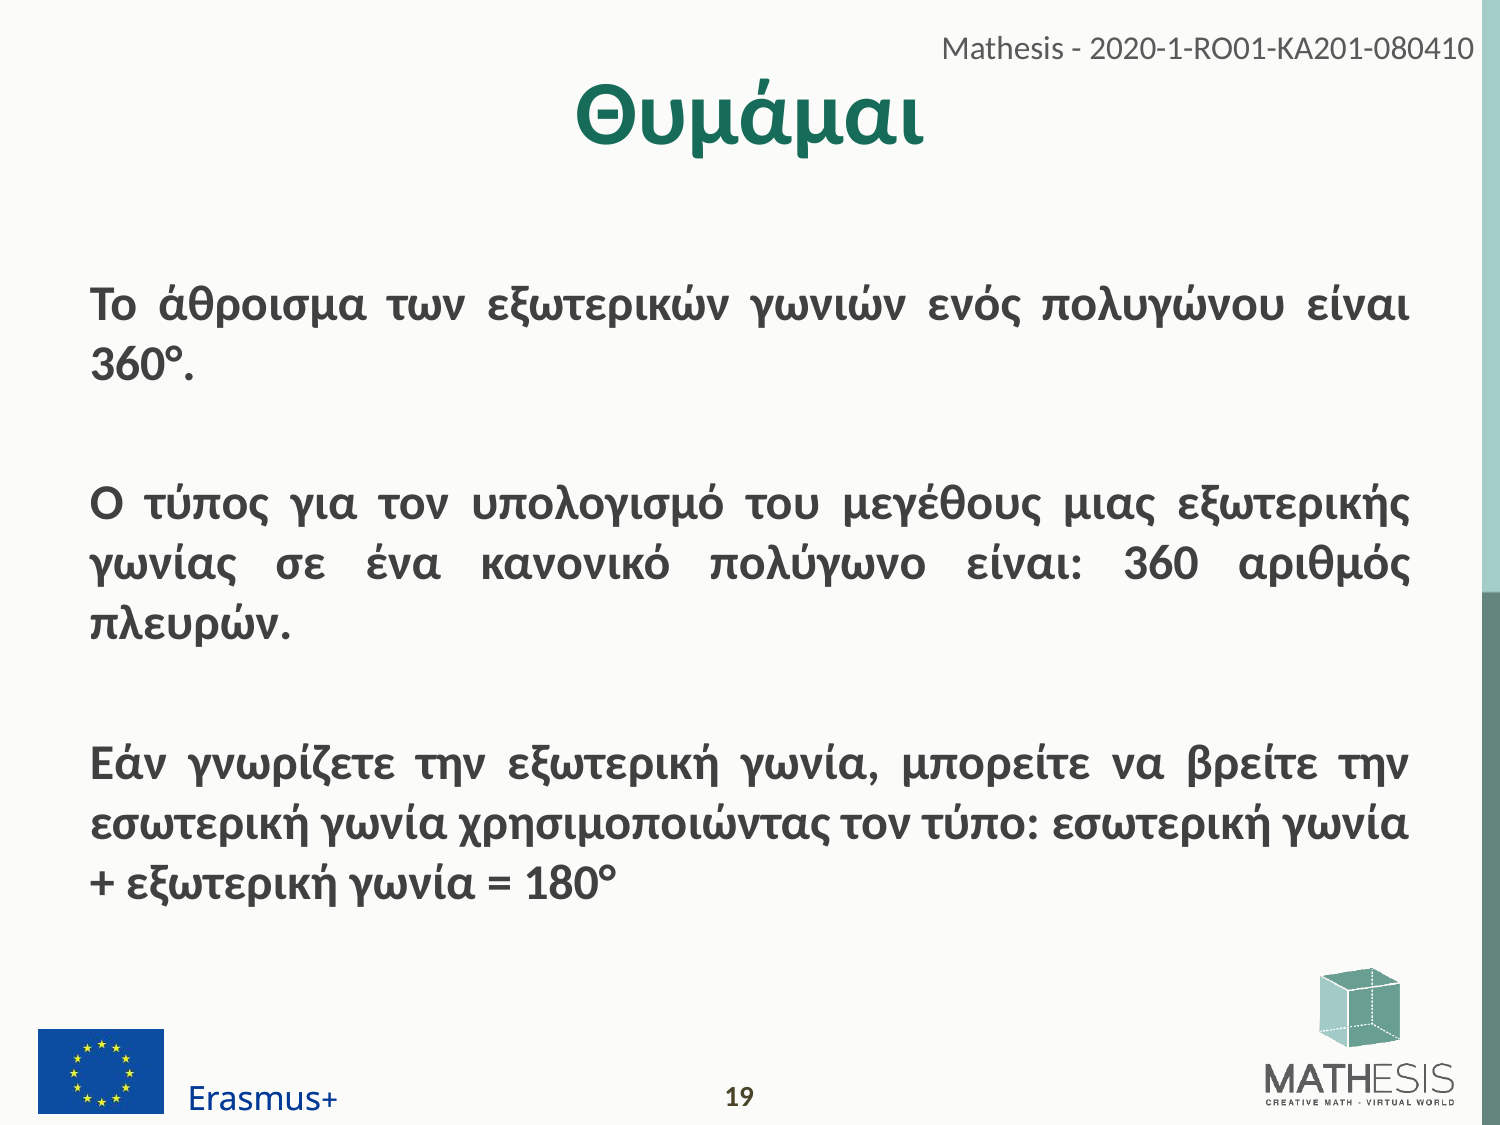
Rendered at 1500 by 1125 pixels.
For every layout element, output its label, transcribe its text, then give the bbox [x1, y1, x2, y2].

title Θυμάμαι [75, 45, 1425, 233]
picture [38, 1029, 164, 1114]
list Το άθροισμα των εξωτερικών γωνιών ενός πολυγώνου είναι 360°. Ο τύπος για τον υπολογισμό του μεγέθους μιας εξωτερικής γωνίας σε ένα κανονικό πολύγωνο είναι: 360 αριθμός πλευρών. Εάν γνωρίζετε την εξωτερική γωνία, μπορείτε να βρείτε την εσωτερική γωνία χρησιμοποιώντας τον τύπο: εσωτερική γωνία + εξωτερική γωνία = 180° [75, 262, 1425, 1005]
